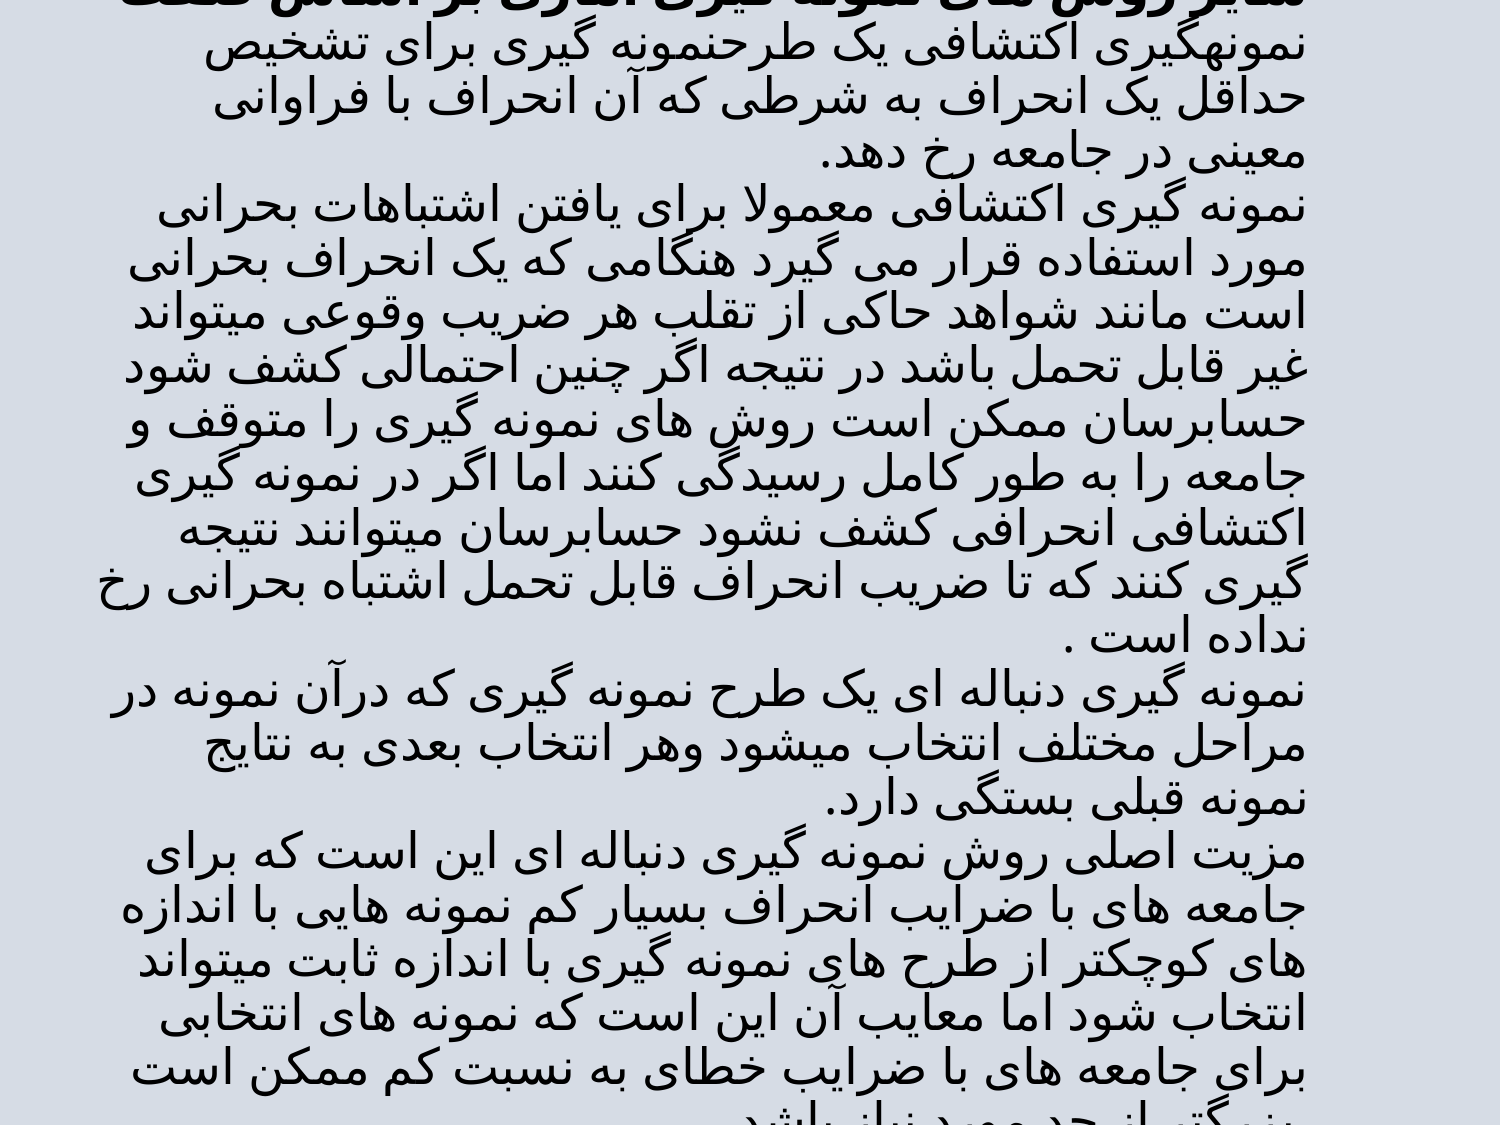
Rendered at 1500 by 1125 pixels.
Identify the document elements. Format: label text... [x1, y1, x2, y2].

title سایر روش های نمونه گیری آماری بر اساس صفت نمونهگیری اکتشافی یک طرحنمونه گیری برای تشخیص حداقل یک انحراف به شرطی که آن انحراف با فراوانی معینی در جامعه رخ دهد. نمونه گیری اکتشافی معمولا برای یافتن اشتباهات بحرانی مورد استفاده قرار می گیرد هنگامی که یک انحراف بحرانی است مانند شواهد حاکی از تقلب هر ضریب وقوعی میتواند غیر قابل تحمل باشد در نتیجه اگر چنین احتمالی کشف شود حسابرسان ممکن است روش های نمونه گیری را متوقف و جامعه را به طور کامل رسیدگی کنند اما اگر در نمونه گیری اکتشافی انحرافی کشف نشود حسابرسان میتوانند نتیجه گیری کنند که تا ضریب انحراف قابل تحمل اشتباه بحرانی رخ نداده است . نمونه گیری دنباله ای یک طرح نمونه گیری که درآن نمونه در مراحل مختلف انتخاب میشود وهر انتخاب بعدی به نتایج نمونه قبلی بستگی دارد. مزیت اصلی روش نمونه گیری دنباله ای این است که برای جامعه های با ضرایب انحراف بسیار کم نمونه هایی با اندازه های کوچکتر از طرح های نمونه گیری با اندازه ثابت میتواند انتخاب شود اما معایب آن این است که نمونه های انتخابی برای جامعه های با ضرایب خطای به نسبت کم ممکن است بزرگتر از حد مورد نیاز باشد. [75, 45, 1325, 1067]
